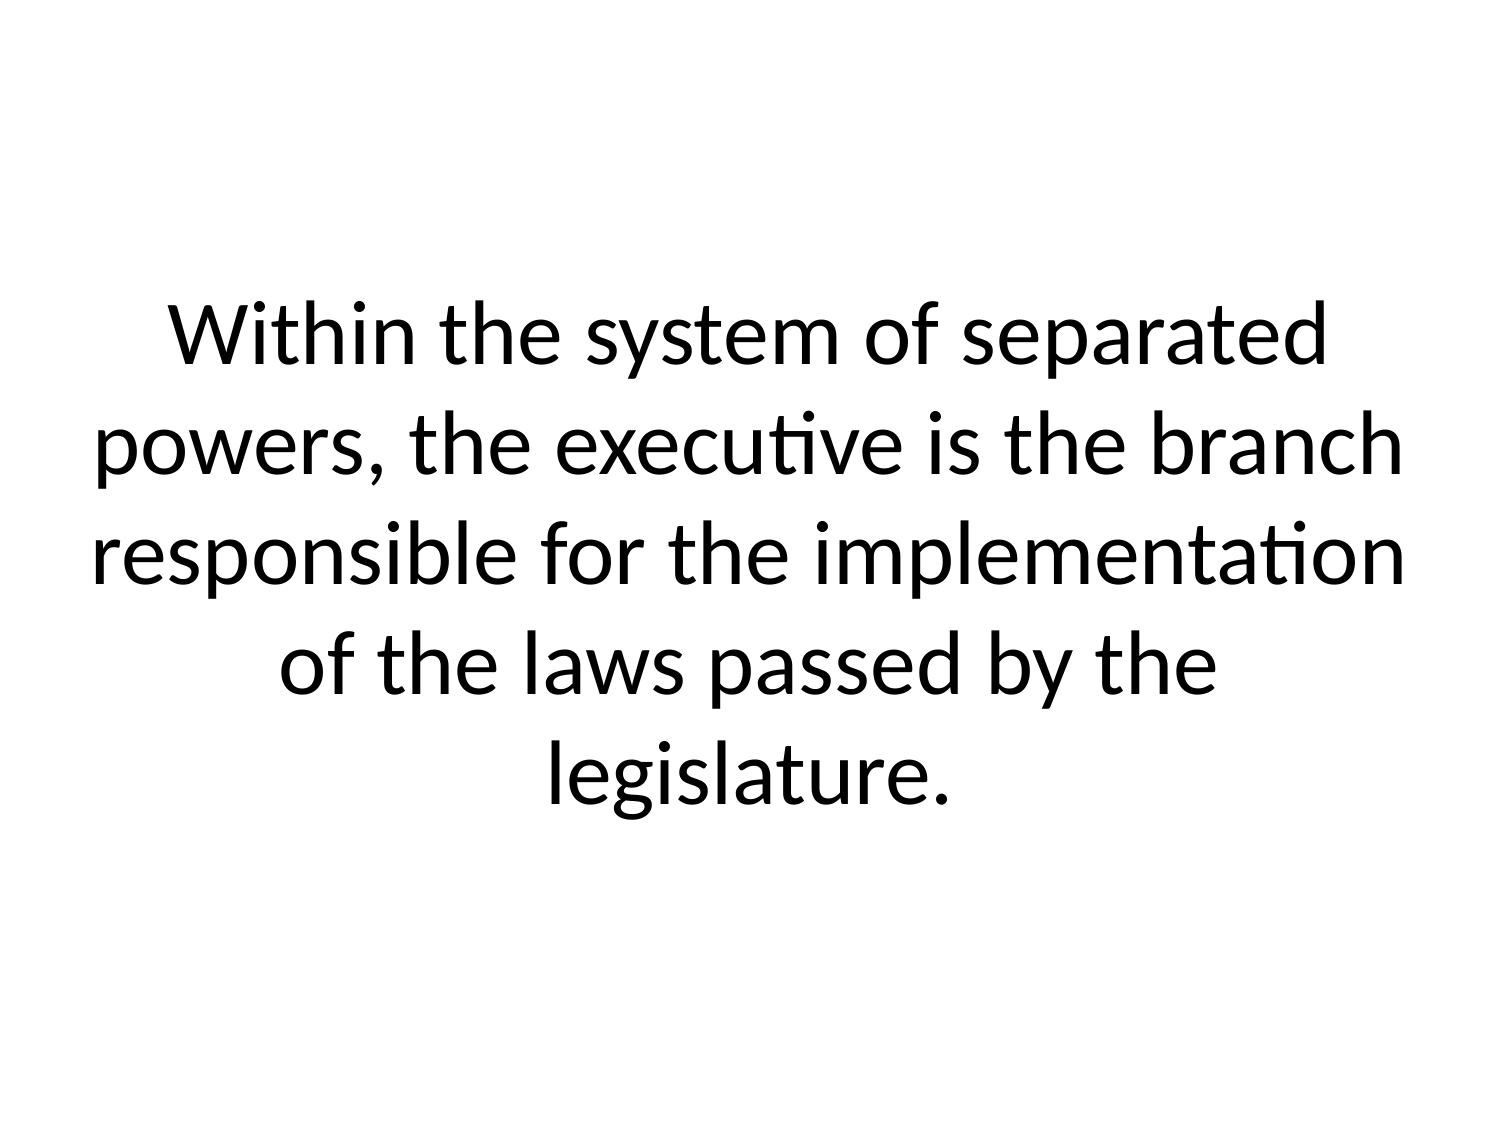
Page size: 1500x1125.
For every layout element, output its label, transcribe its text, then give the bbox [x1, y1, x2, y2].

title Within the system of separated powers, the executive is the branch responsible for the implementation of the laws passed by the legislature. [74, 44, 1426, 1051]
